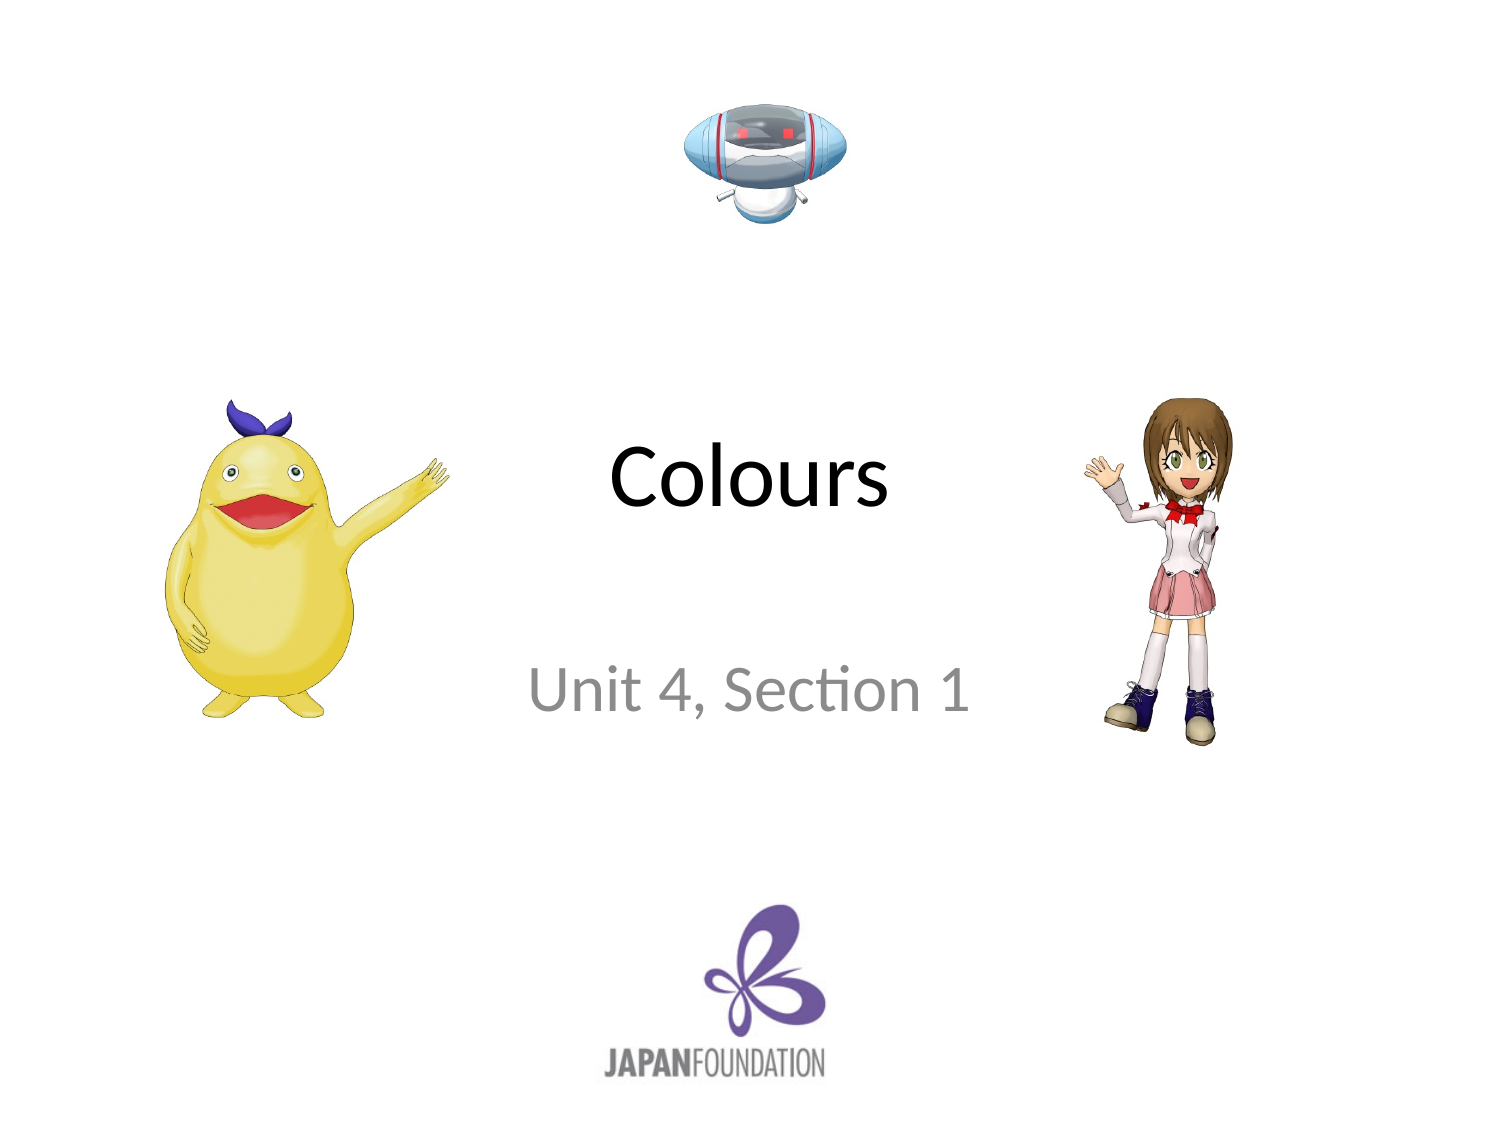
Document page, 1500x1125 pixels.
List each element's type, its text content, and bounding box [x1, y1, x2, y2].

title Colours [112, 349, 1388, 591]
subtitle Unit 4, Section 1 [225, 637, 1275, 925]
picture [631, 63, 897, 241]
picture [879, 361, 1465, 752]
picture [596, 893, 836, 1090]
picture [0, 380, 529, 733]
